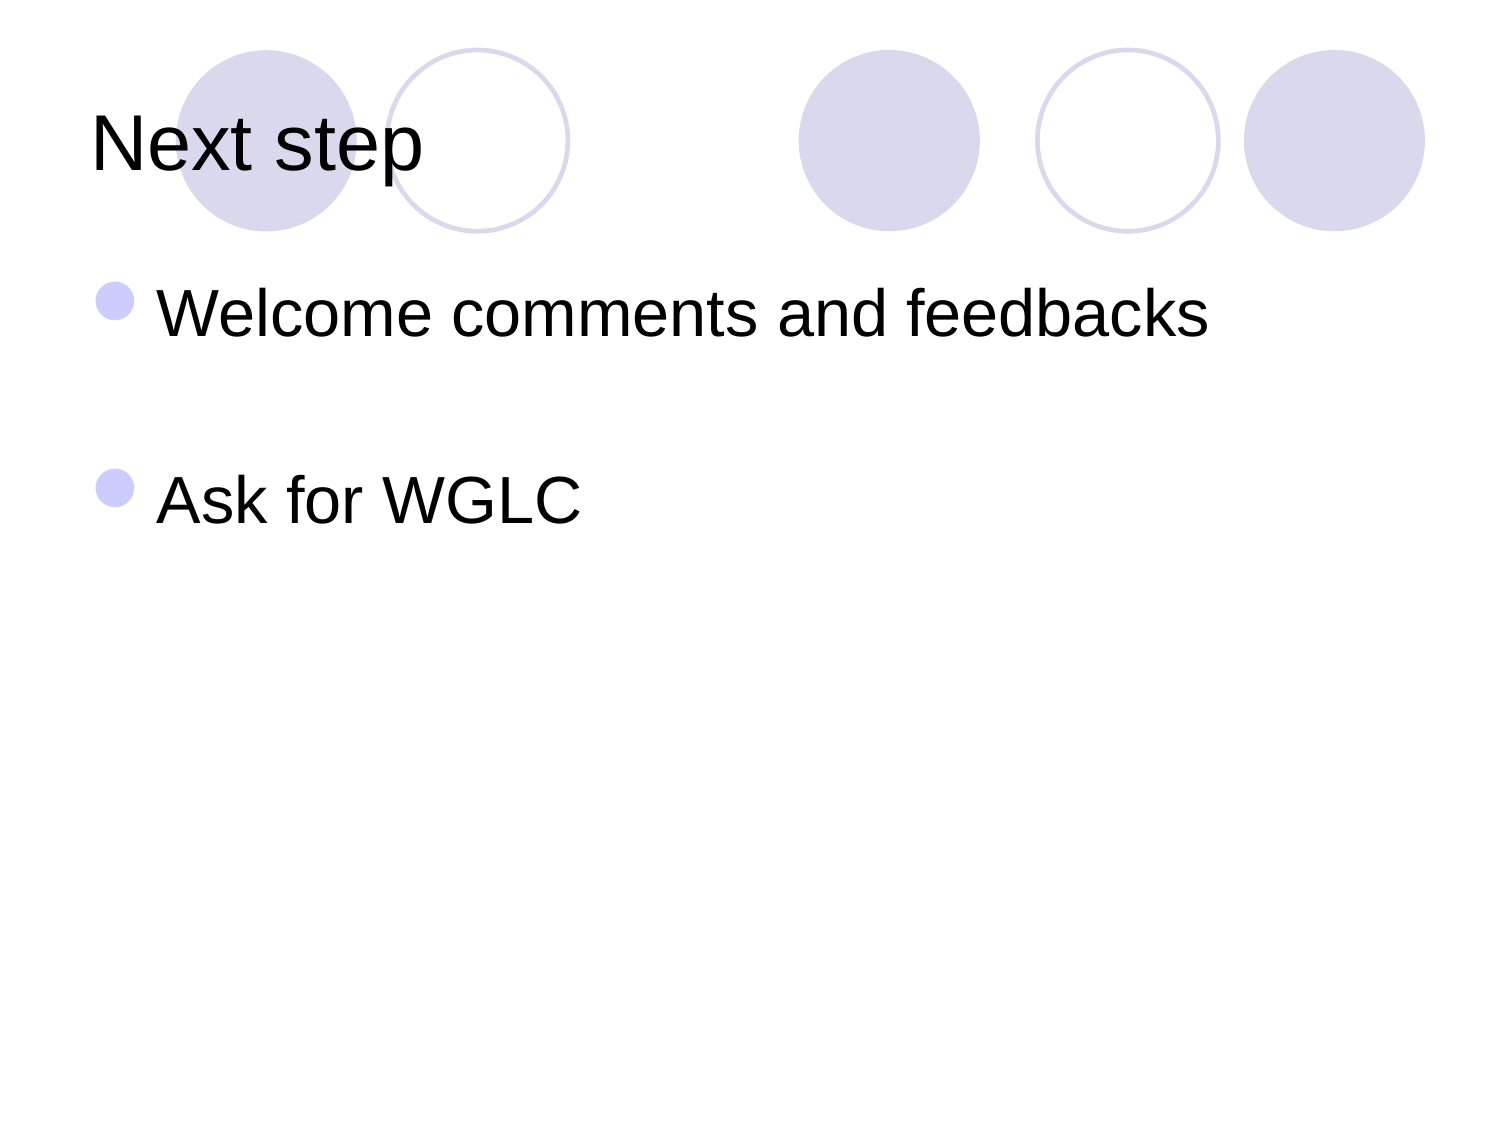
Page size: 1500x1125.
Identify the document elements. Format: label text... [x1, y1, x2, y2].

list Welcome comments and feedbacks Ask for WGLC [75, 262, 1425, 1006]
title Next step [75, 45, 1425, 233]
